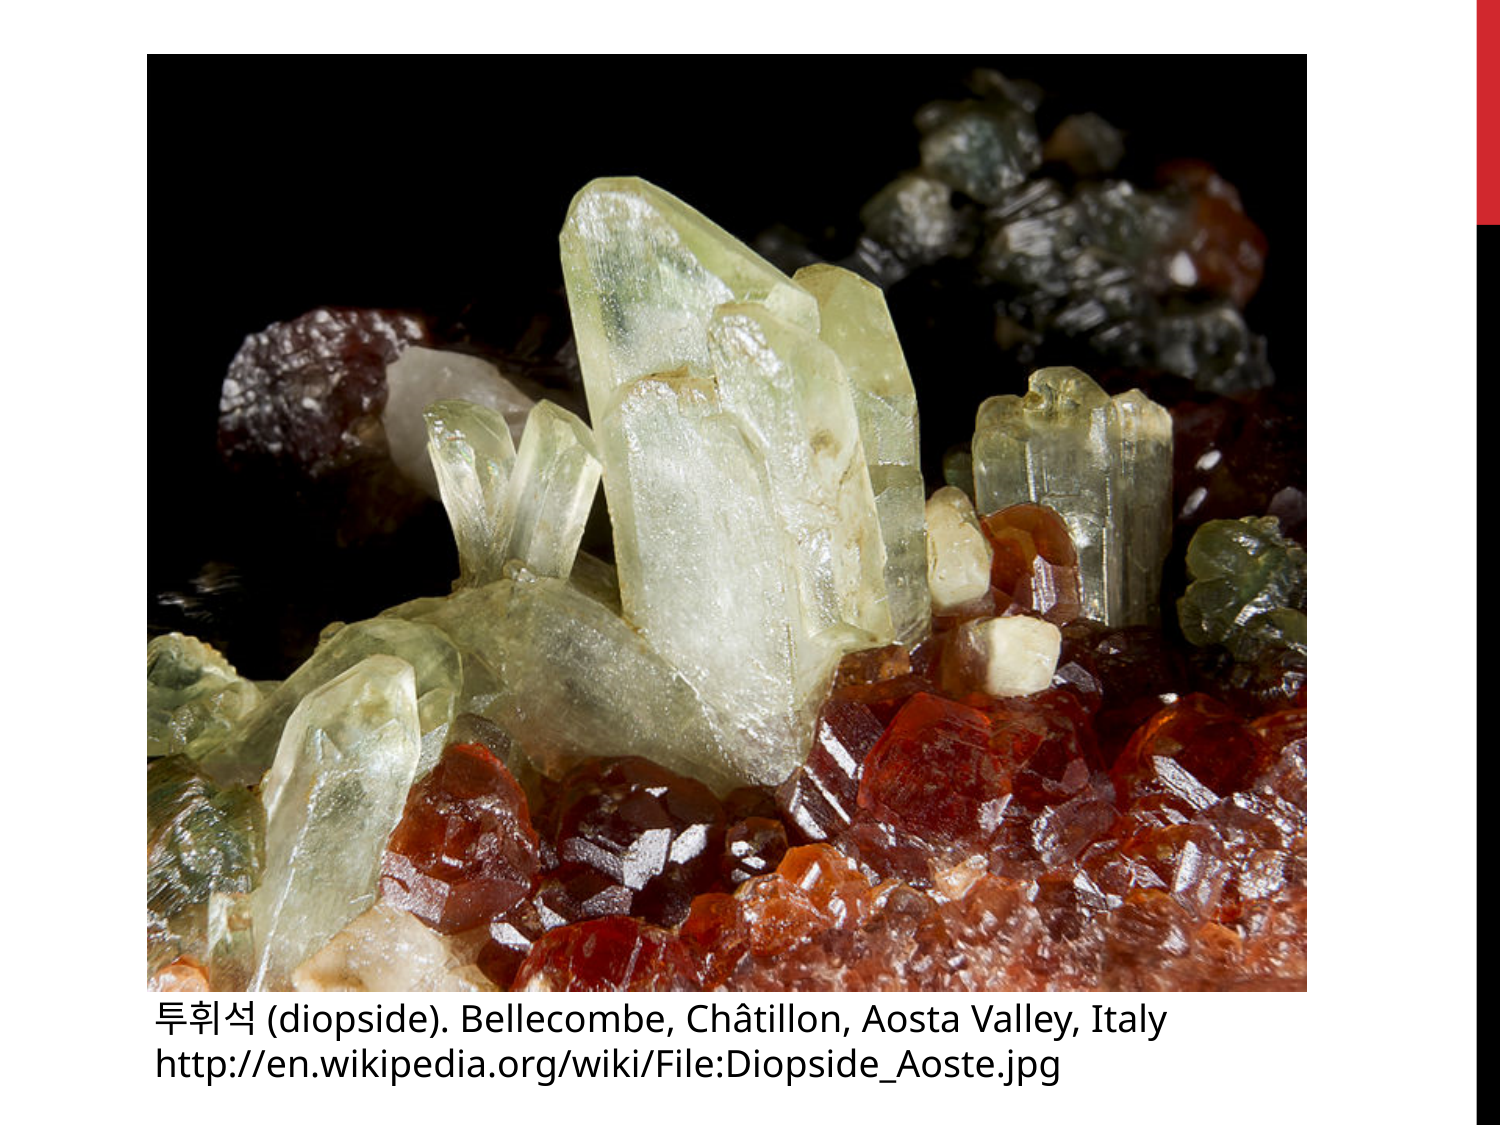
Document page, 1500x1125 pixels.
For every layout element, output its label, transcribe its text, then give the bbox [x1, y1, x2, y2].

text_box 투휘석(diopside). Bellecombe, Châtillon, Aosta Valley, Italy http://en.wikipedia.org/wiki/File:Diopside_Aoste.jpg [139, 987, 1183, 1093]
picture [146, 54, 1308, 993]
